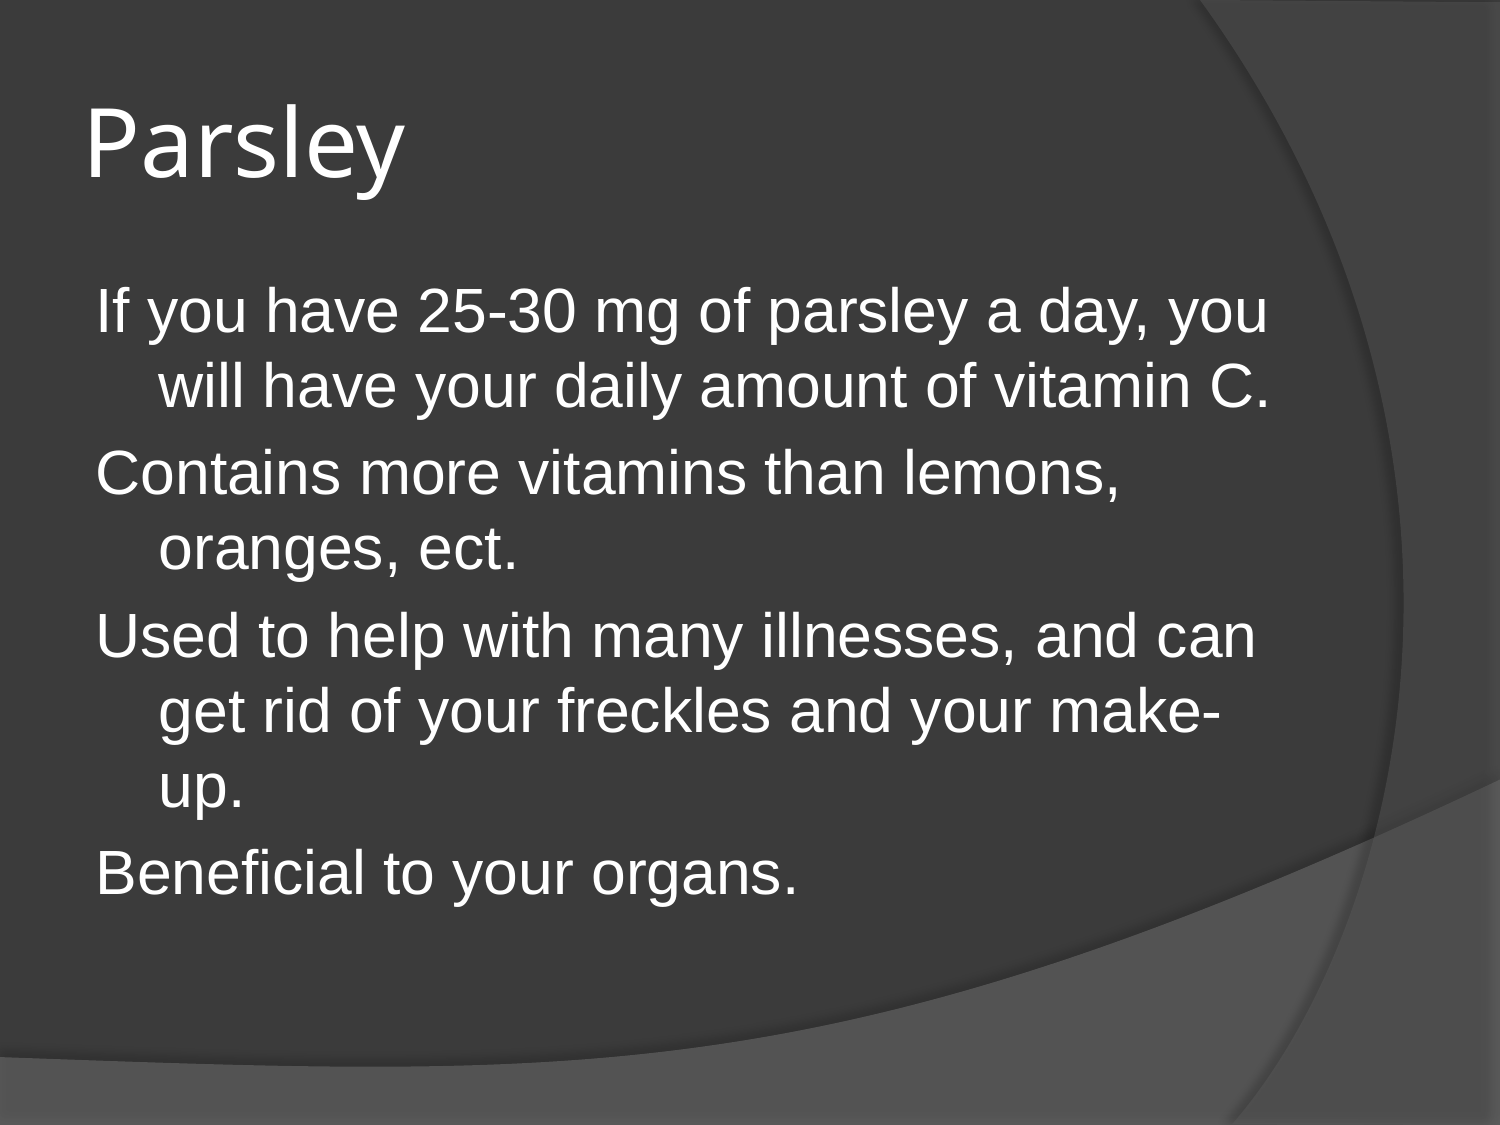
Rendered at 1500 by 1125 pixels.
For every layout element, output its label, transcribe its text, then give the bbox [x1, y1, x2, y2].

list If you have 25-30 mg of parsley a day, you will have your daily amount of vitamin C. Contains more vitamins than lemons, oranges, ect. Used to help with many illnesses, and can get rid of your freckles and your make-up. Beneficial to your organs. [75, 262, 1300, 1005]
title Parsley [75, 45, 1300, 233]
